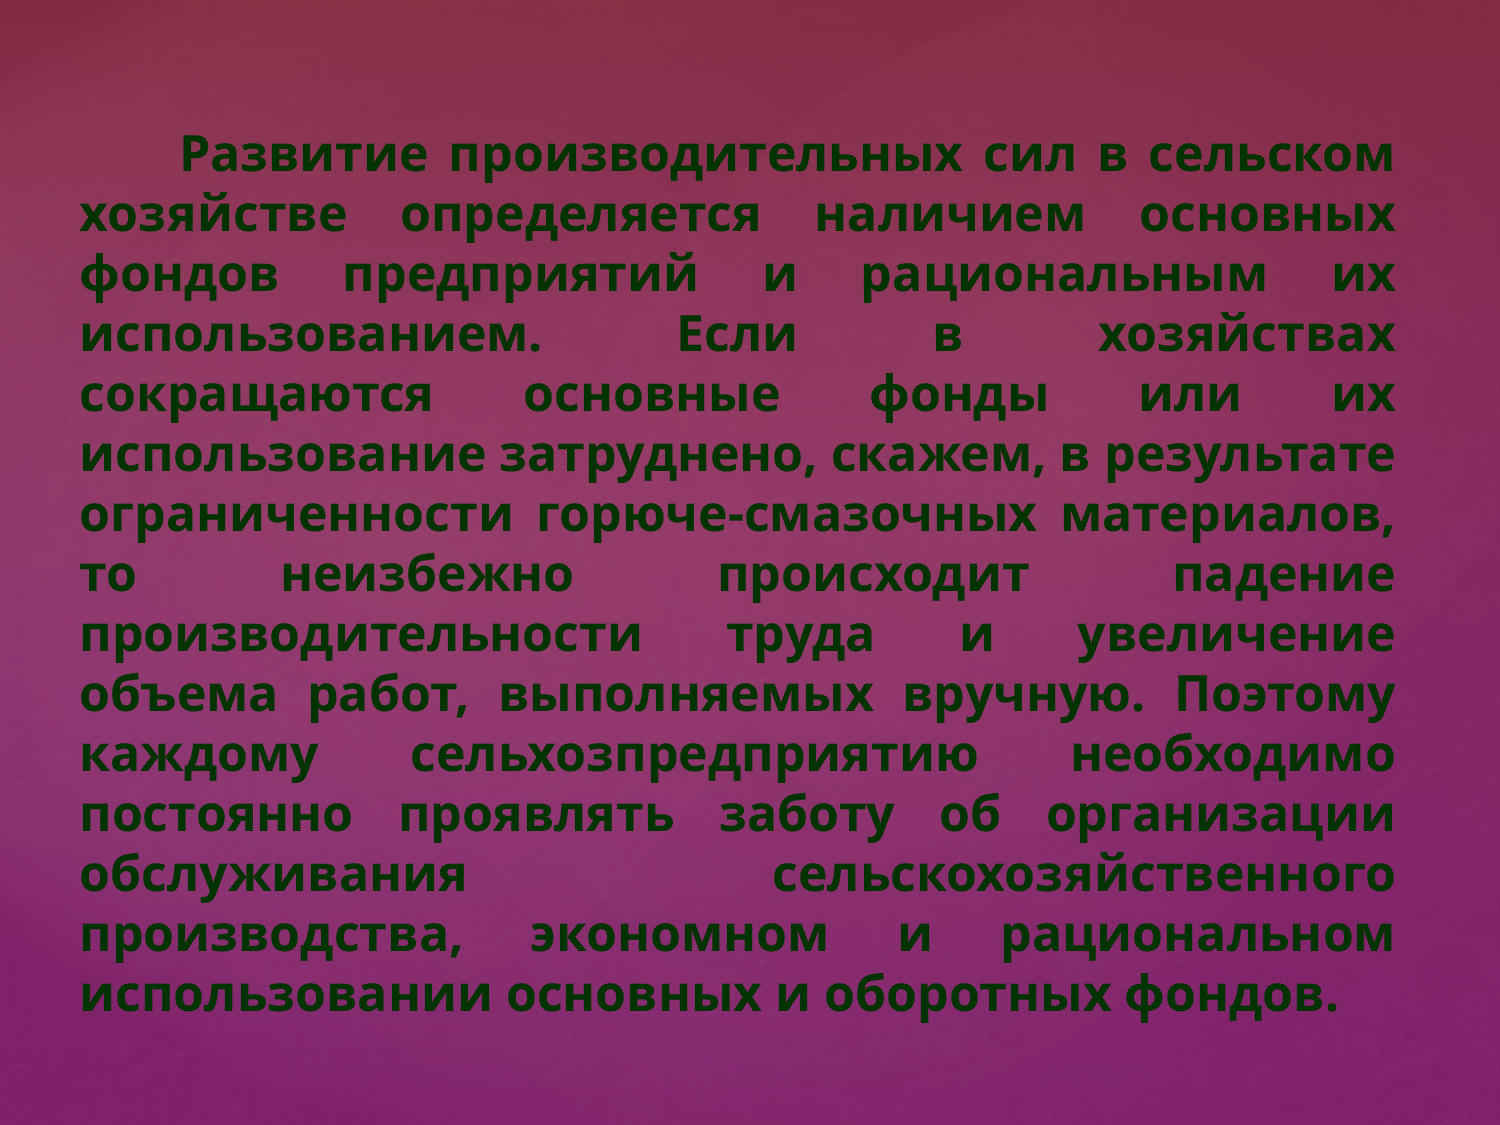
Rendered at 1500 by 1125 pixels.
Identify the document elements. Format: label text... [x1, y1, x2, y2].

text_box Развитие производительных сил в сельском хозяйстве определяется наличием основных фондов предприятий и рациональным их использованием. Если в хозяйствах сокращаются основные фонды или их использование затруднено, скажем, в результате ограниченности горюче-смазочных материалов, то неизбежно происходит падение производительности труда и увеличение объема работ, выполняемых вручную. Поэтому каждому сельхозпредприятию необходимо постоянно проявлять заботу об организации обслуживания сельскохозяйственного производства, экономном и рациональном использовании основных и оборотных фондов. [64, 113, 1412, 1029]
